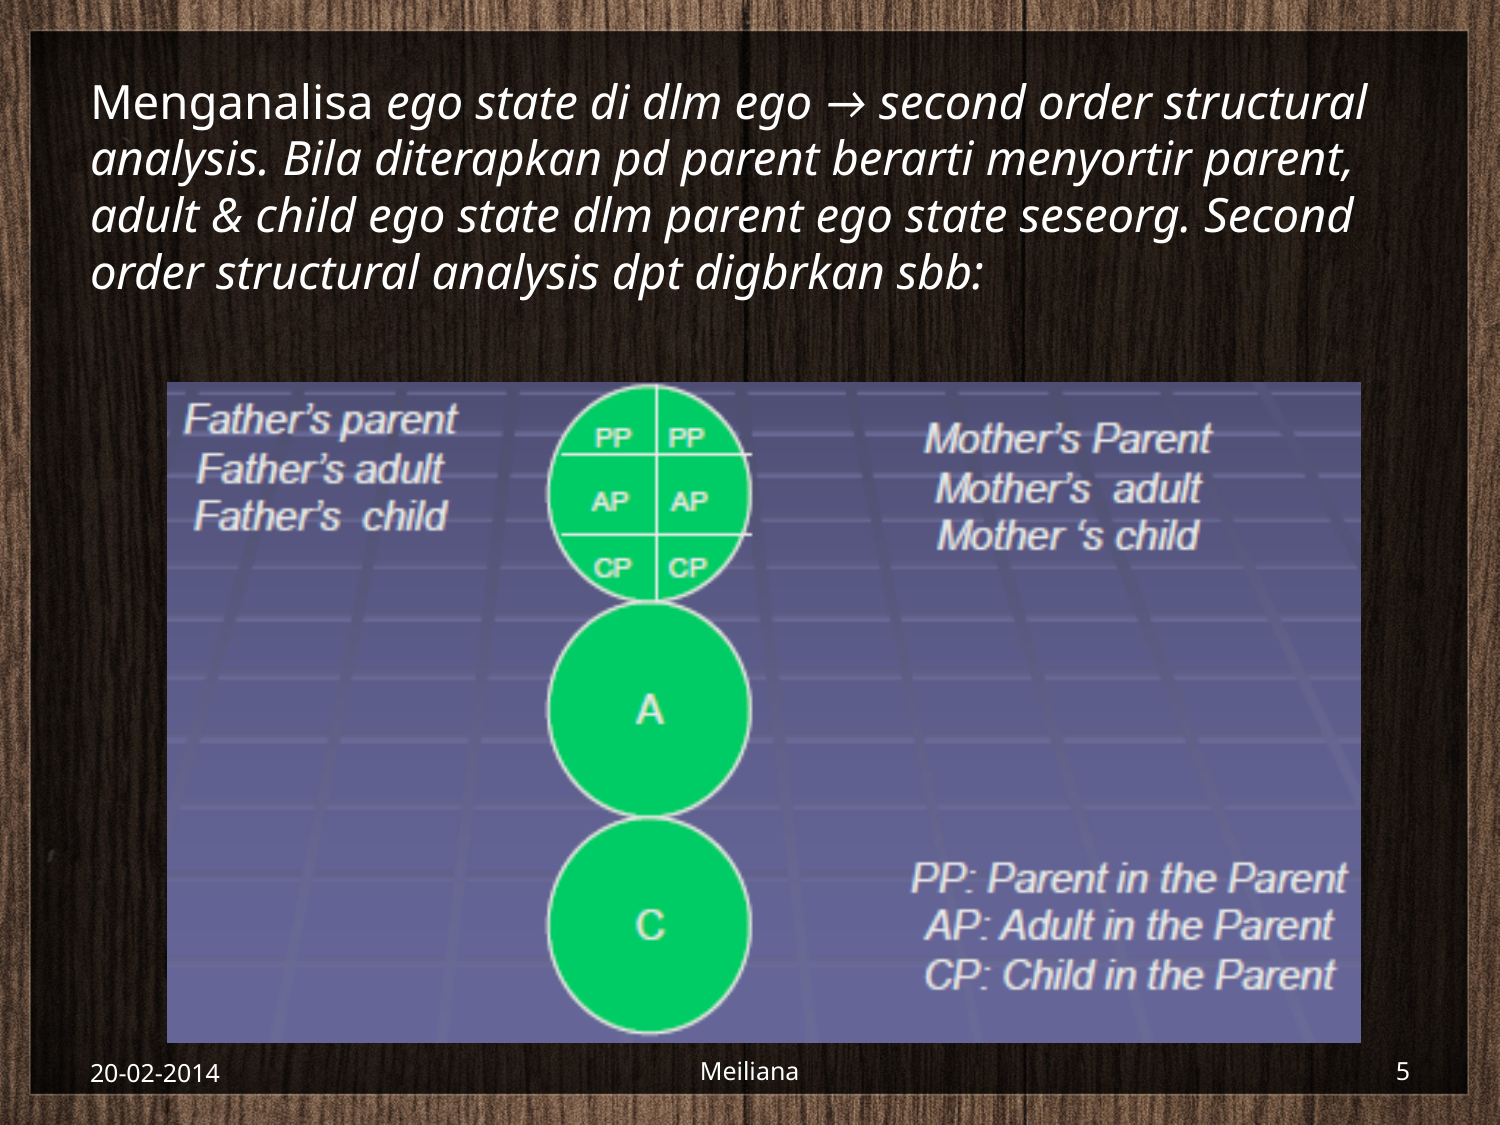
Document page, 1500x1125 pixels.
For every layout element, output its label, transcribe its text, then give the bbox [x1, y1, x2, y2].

slide_number 5 [1074, 1042, 1425, 1103]
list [167, 381, 1361, 1043]
title Menganalisa ego state di dlm ego → second order structural analysis. Bila diterapkan pd parent berarti menyortir parent, adult & child ego state dlm parent ego state seseorg. Second order structural analysis dpt digbrkan sbb: [75, 45, 1425, 383]
footer Meiliana [512, 1051, 988, 1103]
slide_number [75, 1042, 425, 1103]
picture [0, 0, 1500, 1125]
